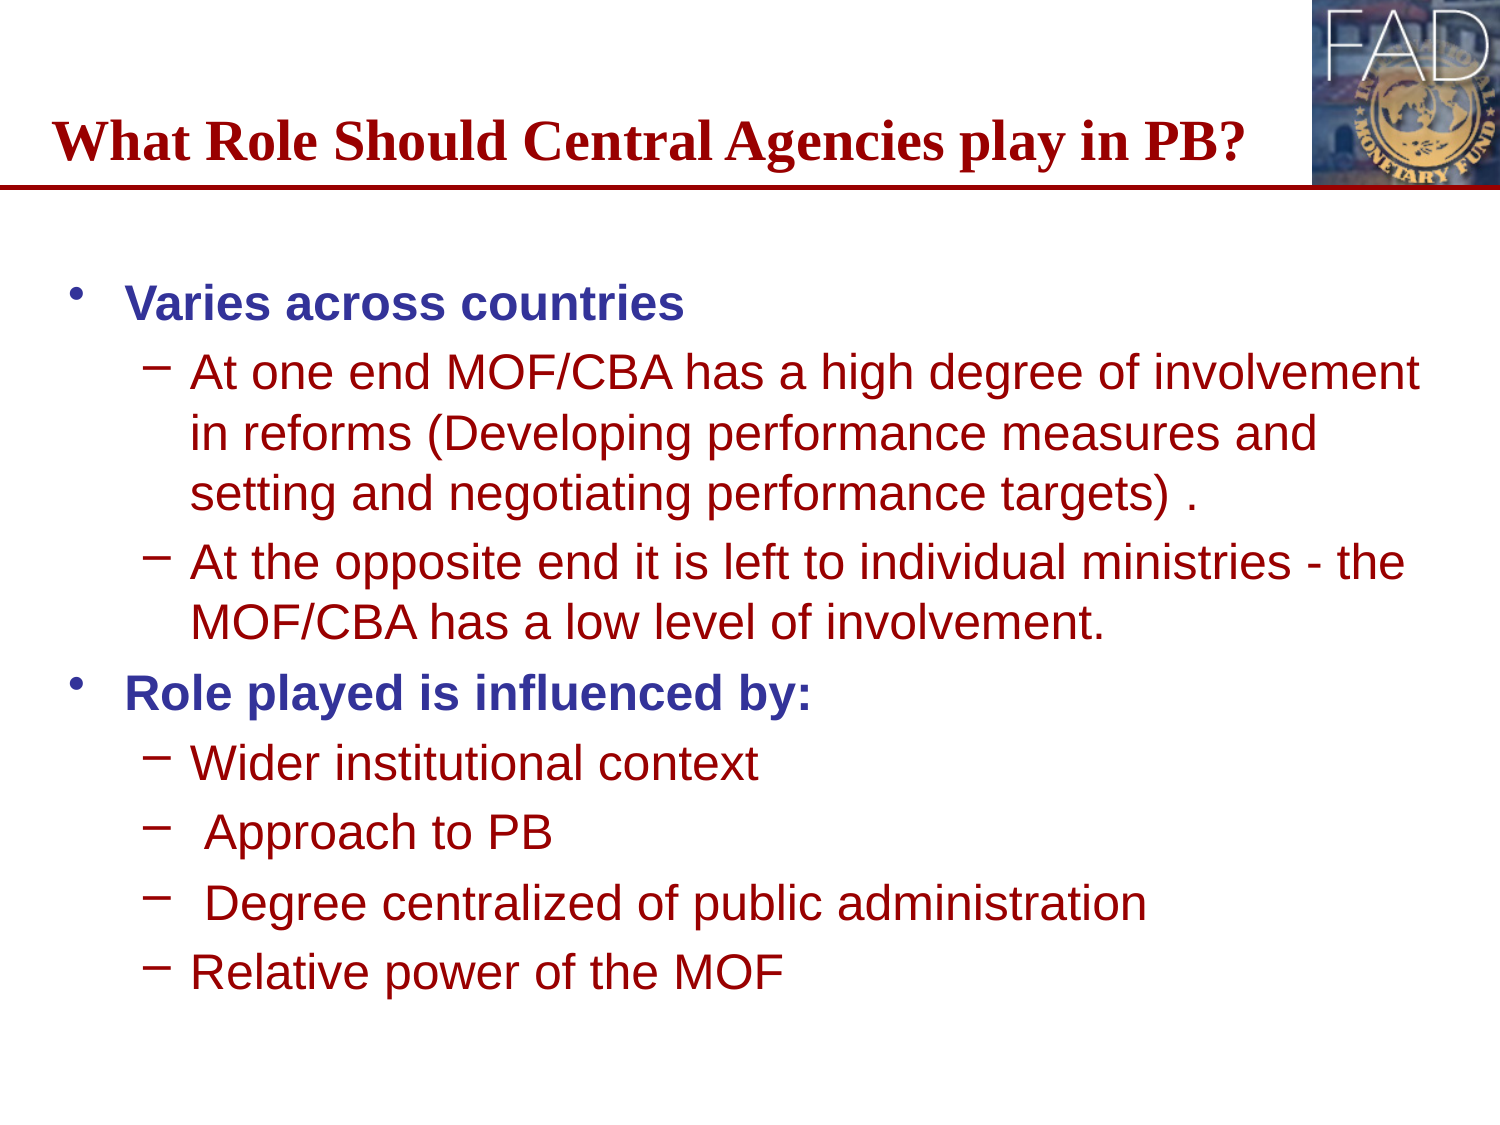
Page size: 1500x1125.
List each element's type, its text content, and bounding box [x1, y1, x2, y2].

list Varies across countries At one end MOF/CBA has a high degree of involvement in reforms (Developing performance measures and setting and negotiating performance targets) . At the opposite end it is left to individual ministries - the MOF/CBA has a low level of involvement. Role played is influenced by: Wider institutional context Approach to PB Degree centralized of public administration Relative power of the MOF [52, 262, 1471, 1059]
title What Role Should Central Agencies play in PB? [0, 49, 1326, 181]
picture [1312, 0, 1500, 185]
